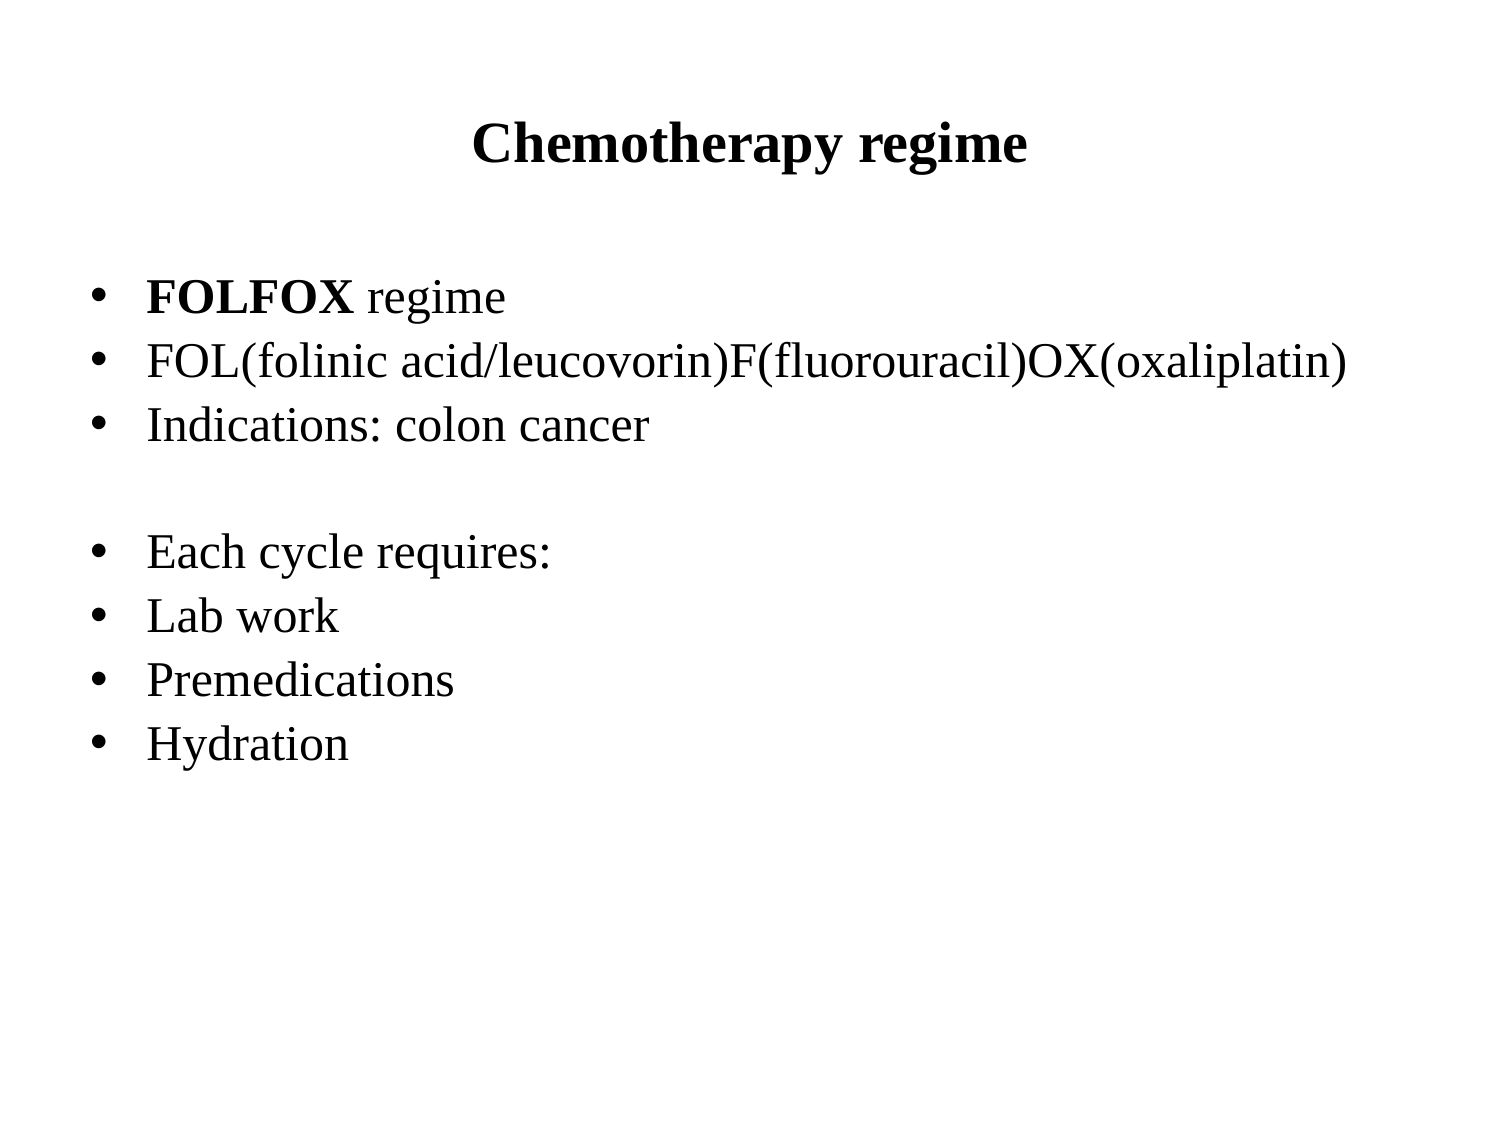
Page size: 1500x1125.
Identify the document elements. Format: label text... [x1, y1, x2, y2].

title Chemotherapy regime [75, 45, 1425, 233]
list FOLFOX regime FOL(folinic acid/leucovorin)F(fluorouracil)OX(oxaliplatin) Indications: colon cancer Each cycle requires: Lab work Premedications Hydration [75, 262, 1425, 1005]
